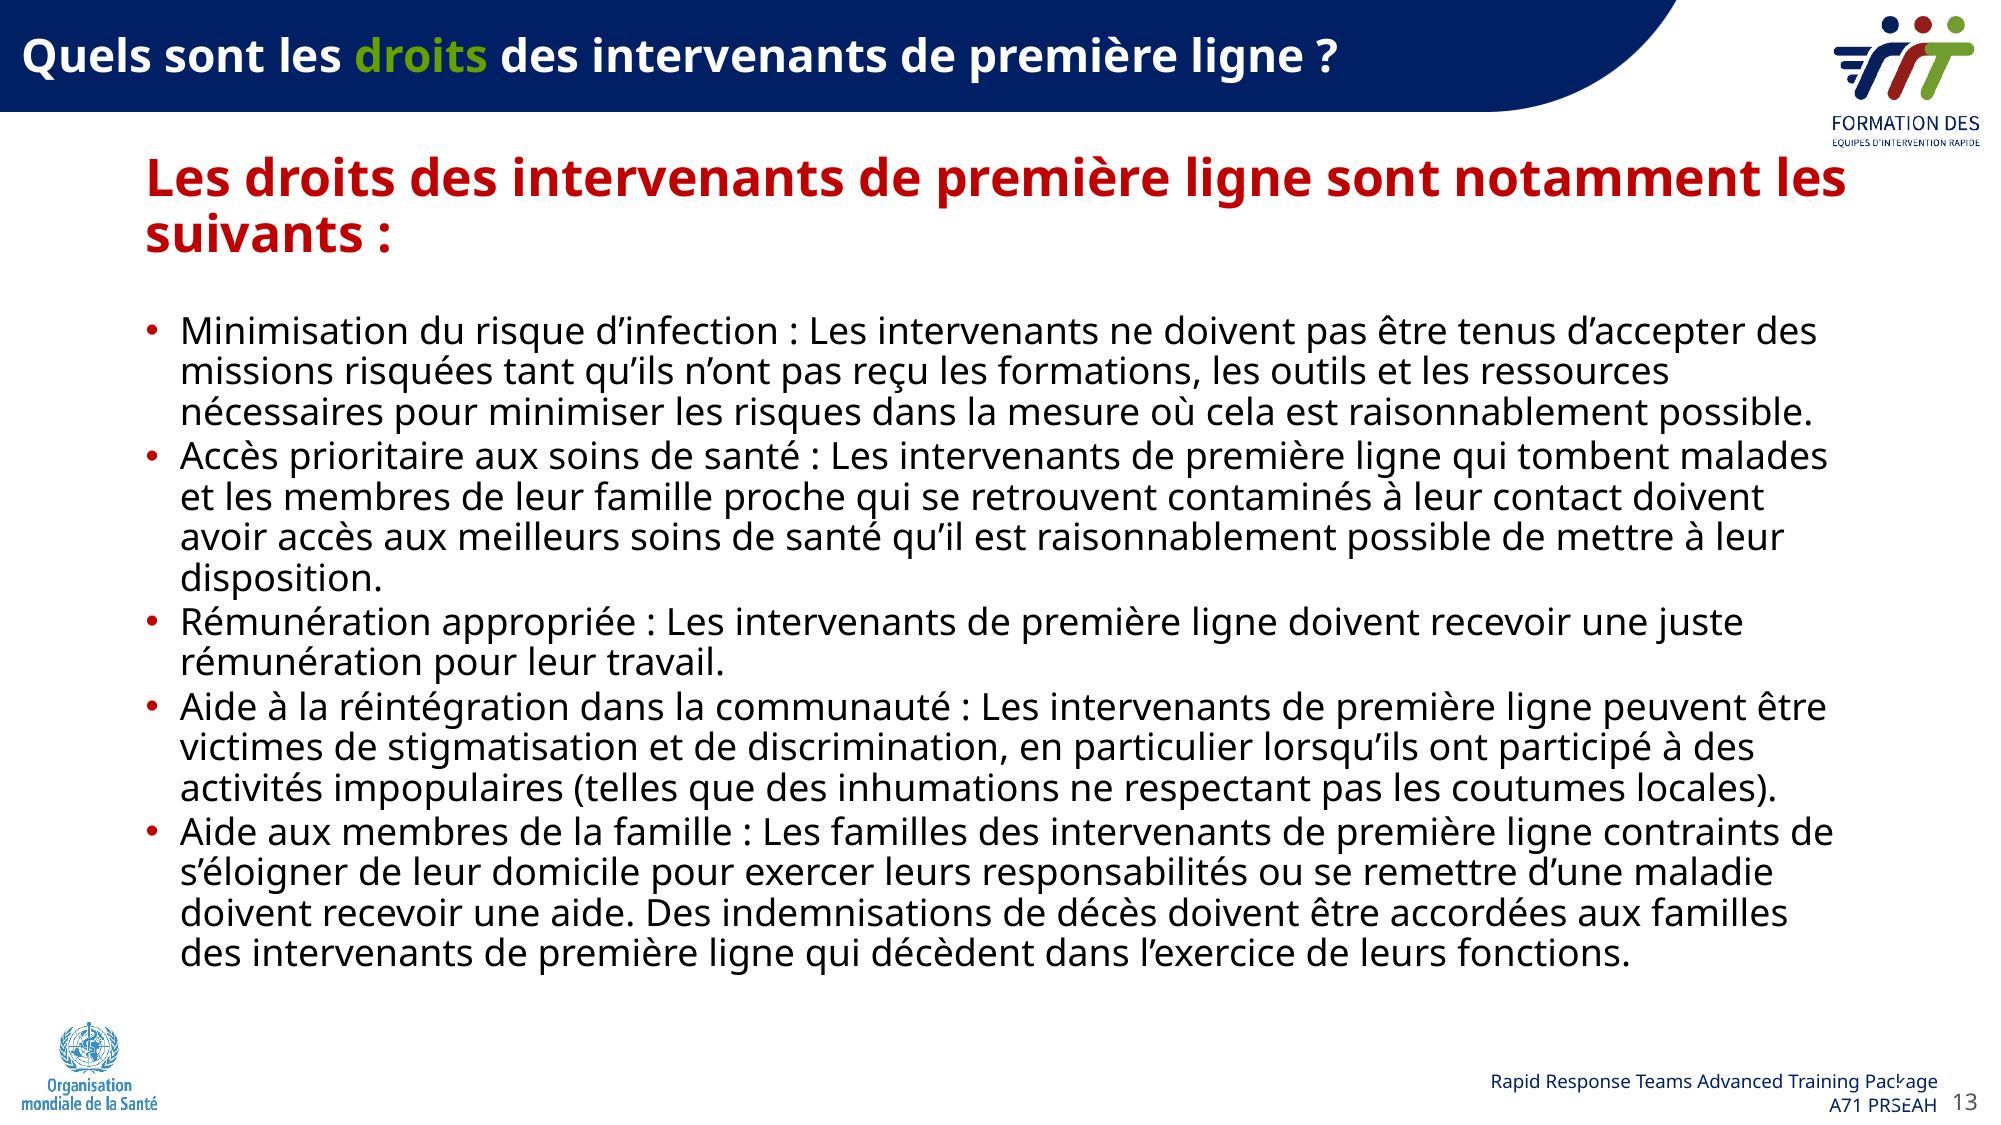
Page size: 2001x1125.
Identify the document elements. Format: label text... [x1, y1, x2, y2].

title Quels sont les droits des intervenants de première ligne ? [13, 24, 1717, 148]
slide_number 13 [1882, 1037, 1930, 1092]
picture [20, 1020, 158, 1111]
picture [1832, 15, 1980, 148]
picture [0, 0, 1705, 112]
list Les droits des intervenants de première ligne sont notamment les suivants : Minimisation du risque d’infection : Les intervenants ne doivent pas être tenus d’accepter des missions risquées tant qu’ils n’ont pas reçu les formations, les outils et les ressources nécessaires pour minimiser les risques dans la mesure où cela est raisonnablement possible. Accès prioritaire aux soins de santé : Les intervenants de première ligne qui tombent malades et les membres de leur famille proche qui se retrouvent contaminés à leur contact doivent avoir accès aux meilleurs soins de santé qu’il est raisonnablement possible de mettre à leur disposition. Rémunération appropriée : Les intervenants de première ligne doivent recevoir une juste rémunération pour leur travail. Aide à la réintégration dans la communauté : Les intervenants de première ligne peuvent être victimes de stigmatisation et de discrimination, en particulier lorsqu’ils ont participé à des activités impopulaires (telles que des inhumations ne respectant pas les coutumes locales). Aide aux membres de la famille : Les familles des intervenants de première ligne contraints de s’éloigner de leur domicile pour exercer leurs responsabilités ou se remettre d’une maladie doivent recevoir une aide. Des indemnisations de décès doivent être accordées aux familles des intervenants de première ligne qui décèdent dans l’exercice de leurs fonctions. [139, 146, 1861, 999]
